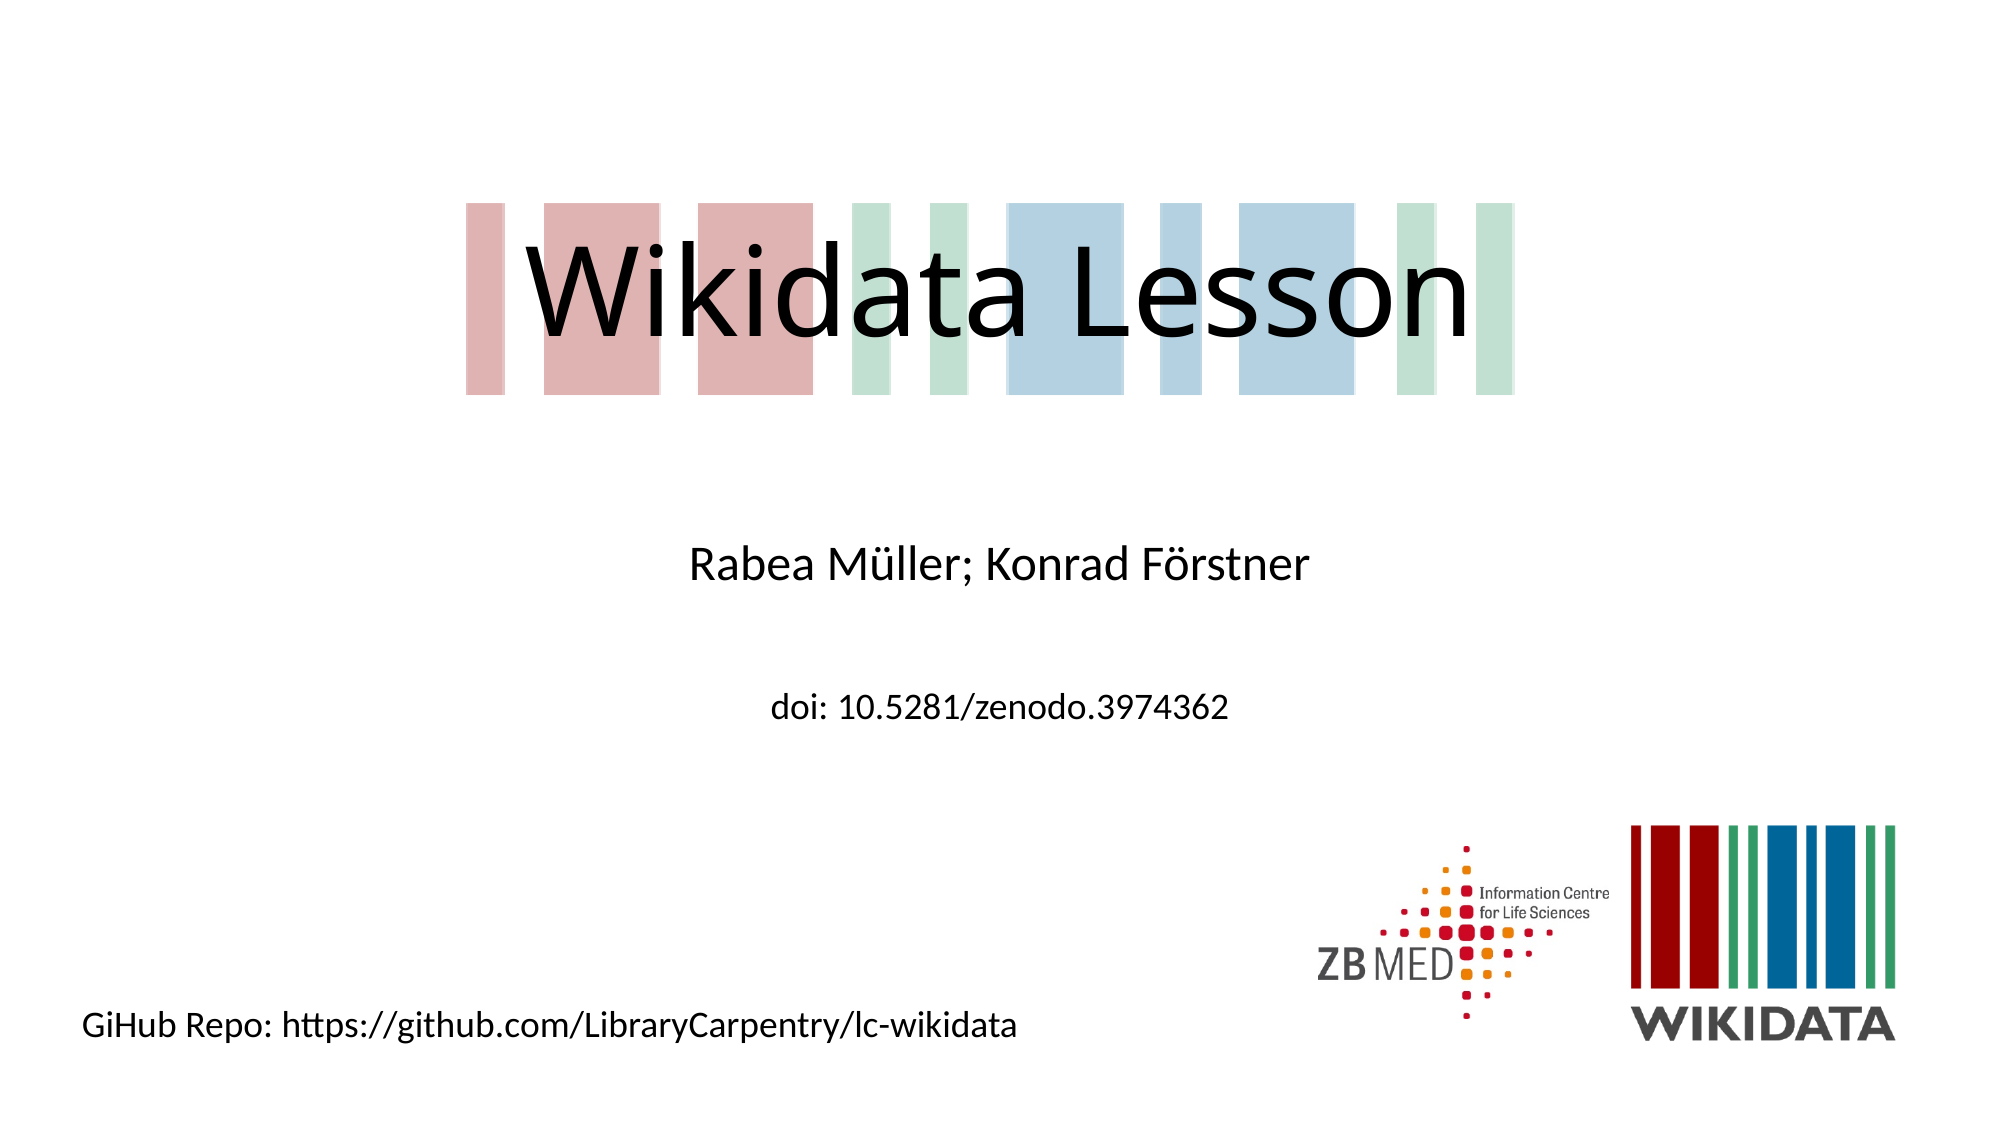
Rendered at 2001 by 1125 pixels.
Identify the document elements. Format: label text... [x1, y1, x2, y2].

picture [1318, 811, 1935, 1054]
text_box GiHub Repo: https://github.com/LibraryCarpentry/lc-wikidata [67, 993, 1034, 1053]
picture [312, 186, 1528, 405]
title Wikidata Lesson [249, 152, 1750, 440]
subtitle Rabea Müller; Konrad Förstner doi: 10.5281/zenodo.3974362 [249, 496, 1750, 769]
